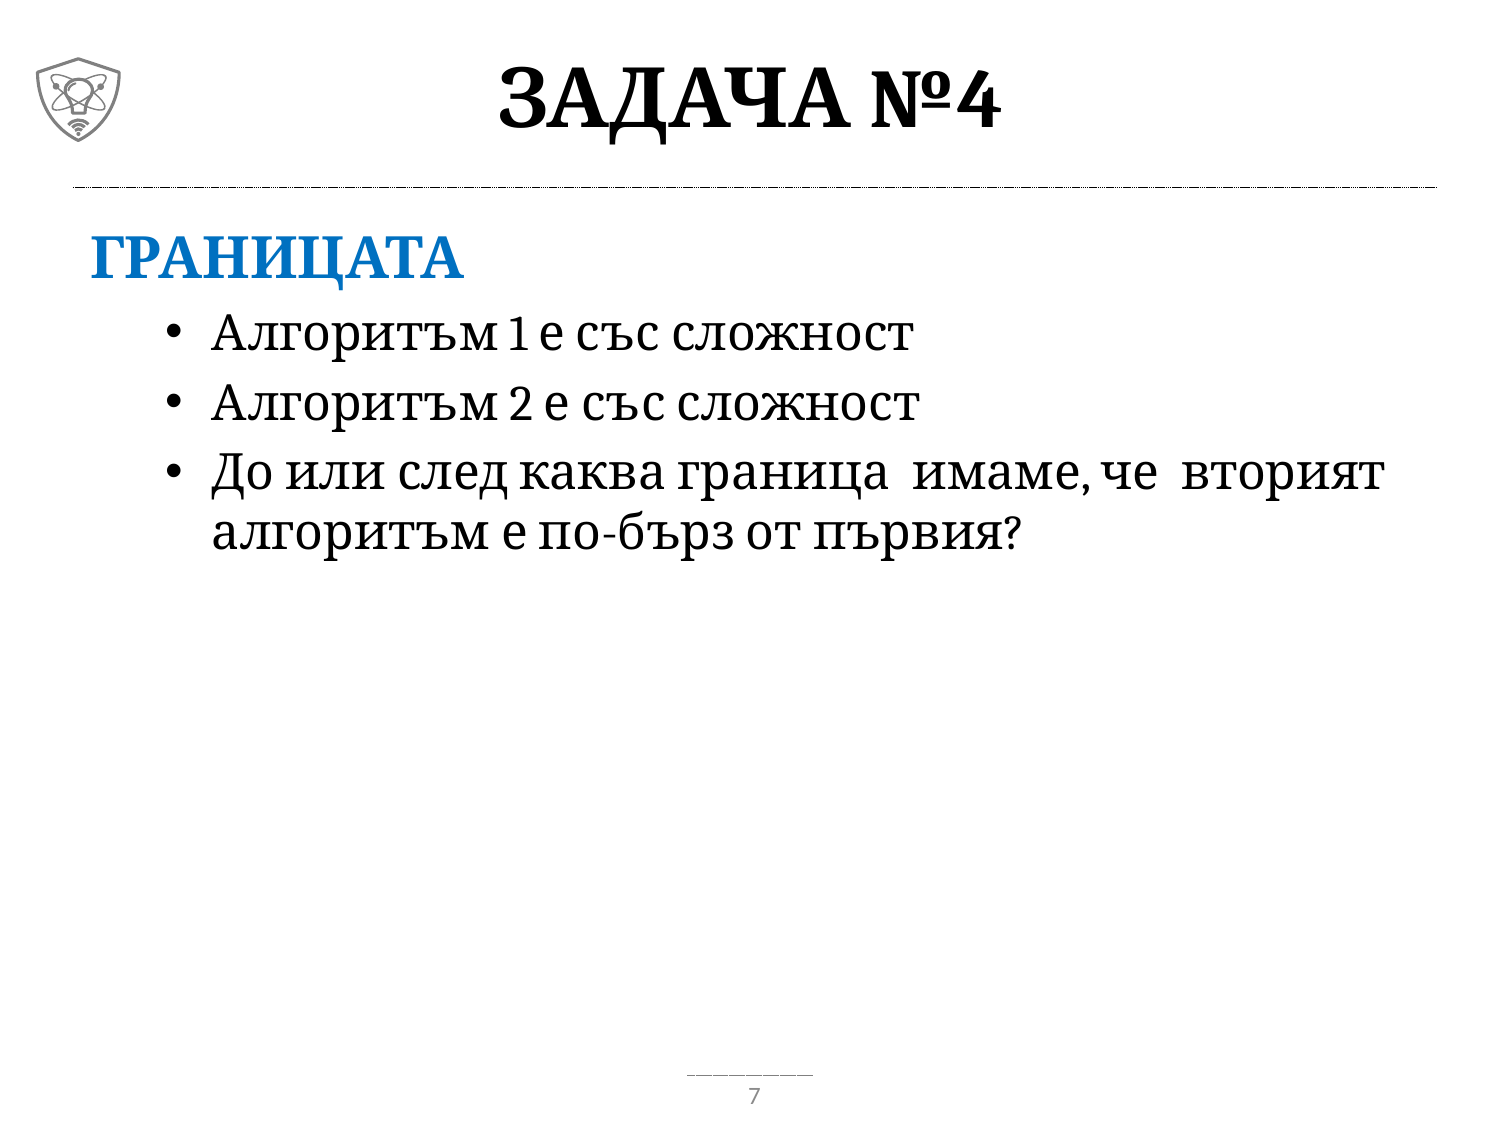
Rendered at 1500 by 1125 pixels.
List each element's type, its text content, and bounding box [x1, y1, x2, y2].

title Задача №4 [0, 0, 1500, 188]
slide_number 7 [579, 1065, 930, 1125]
